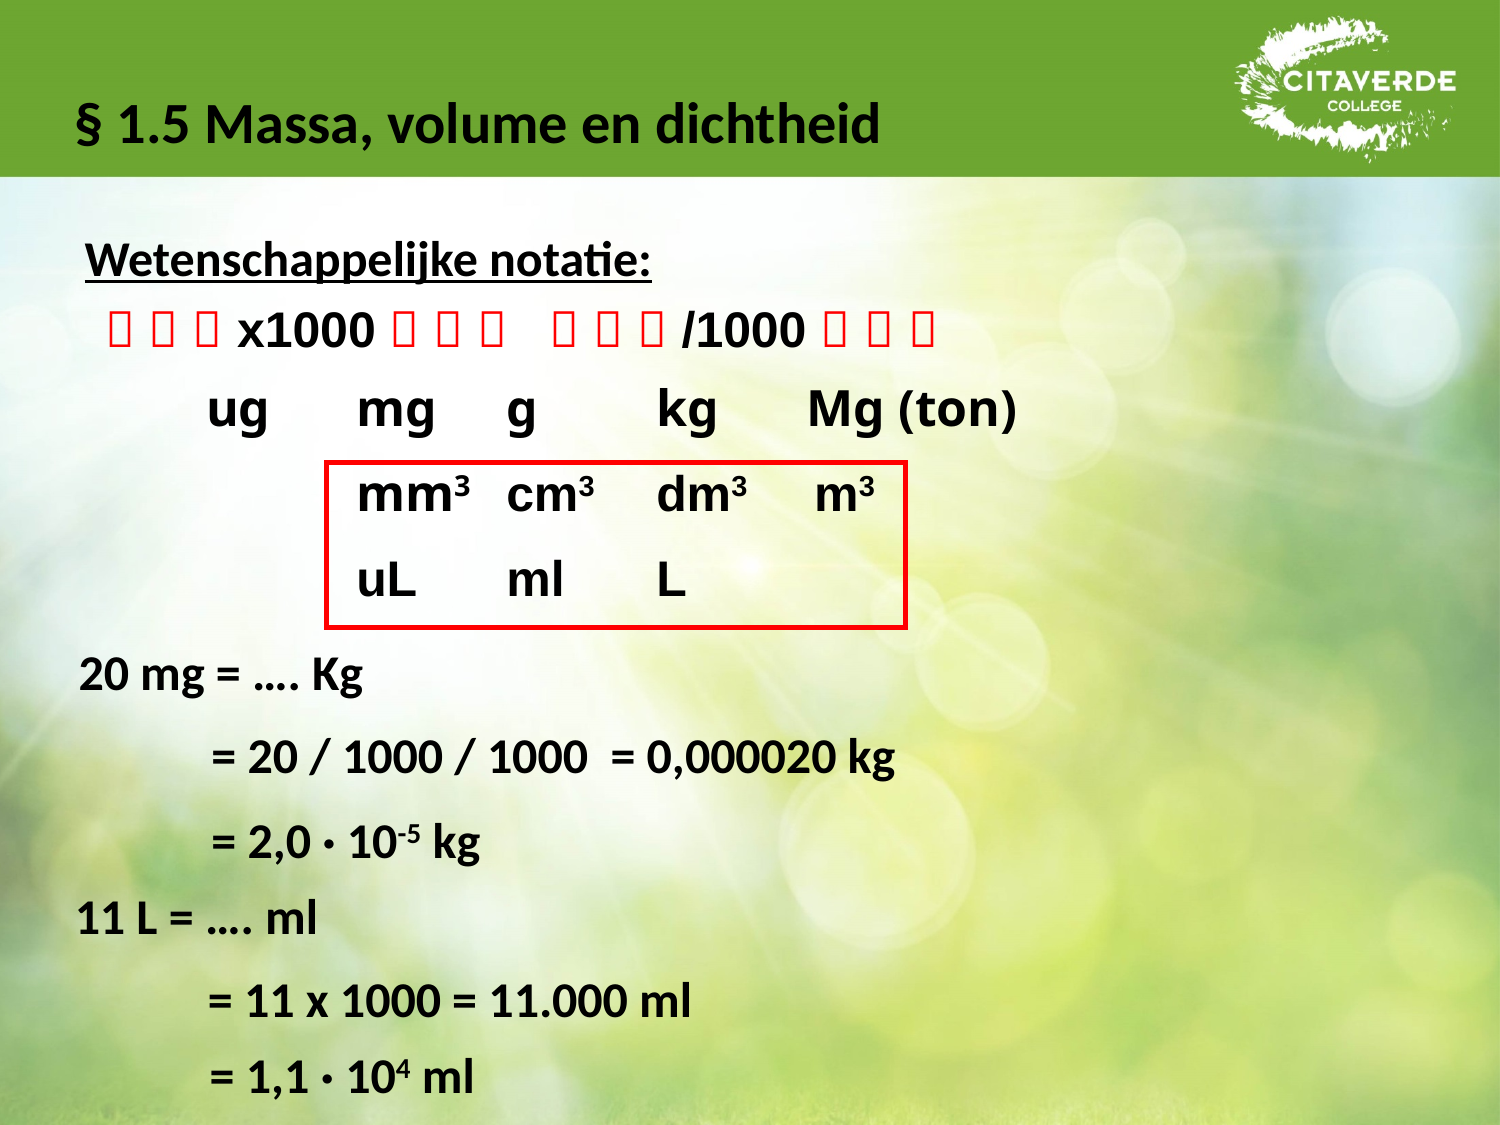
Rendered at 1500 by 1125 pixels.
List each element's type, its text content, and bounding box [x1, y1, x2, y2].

text_box 20 mg = …. Kg [63, 632, 438, 793]
text_box 11 L = …. ml [60, 877, 435, 1038]
text_box ug mg g kg Mg (ton) mm3 cm3 dm3 m3 uL ml L [191, 369, 1397, 784]
text_box [326, 462, 906, 628]
text_box § 1.5 Massa, volume en dichtheid [60, 78, 947, 163]
text_box = 11 x 1000 = 11.000 ml [193, 960, 1132, 1036]
text_box Wetenschappelijke notatie: [69, 219, 956, 295]
text_box    x1000       /1000    [90, 290, 1298, 366]
text_box = 1,1 · 104 ml [194, 1036, 525, 1112]
picture [0, 0, 1500, 1125]
text_box = 20 / 1000 / 1000 = 0,000020 kg = 2,0 · 10-5 kg [196, 715, 1136, 926]
